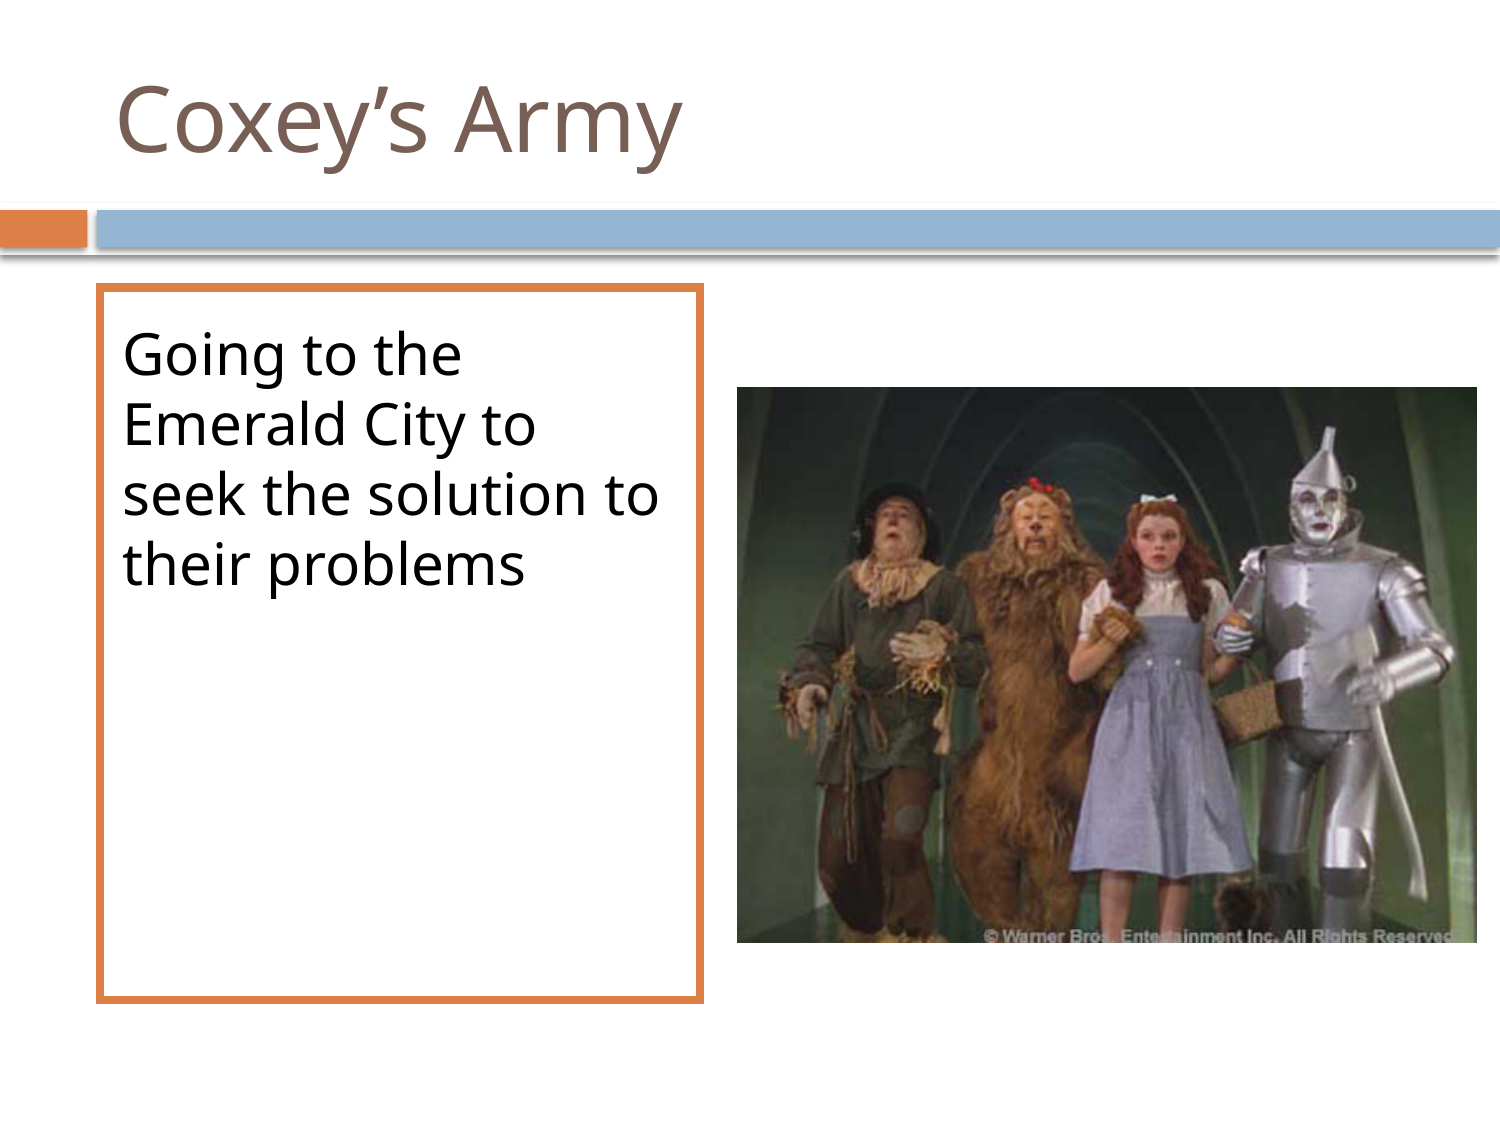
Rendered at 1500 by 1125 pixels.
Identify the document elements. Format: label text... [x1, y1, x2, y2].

list Going to the Emerald City to seek the solution to their problems [96, 283, 704, 1004]
picture [737, 387, 1478, 943]
title Coxey’s Army [99, 44, 1425, 188]
